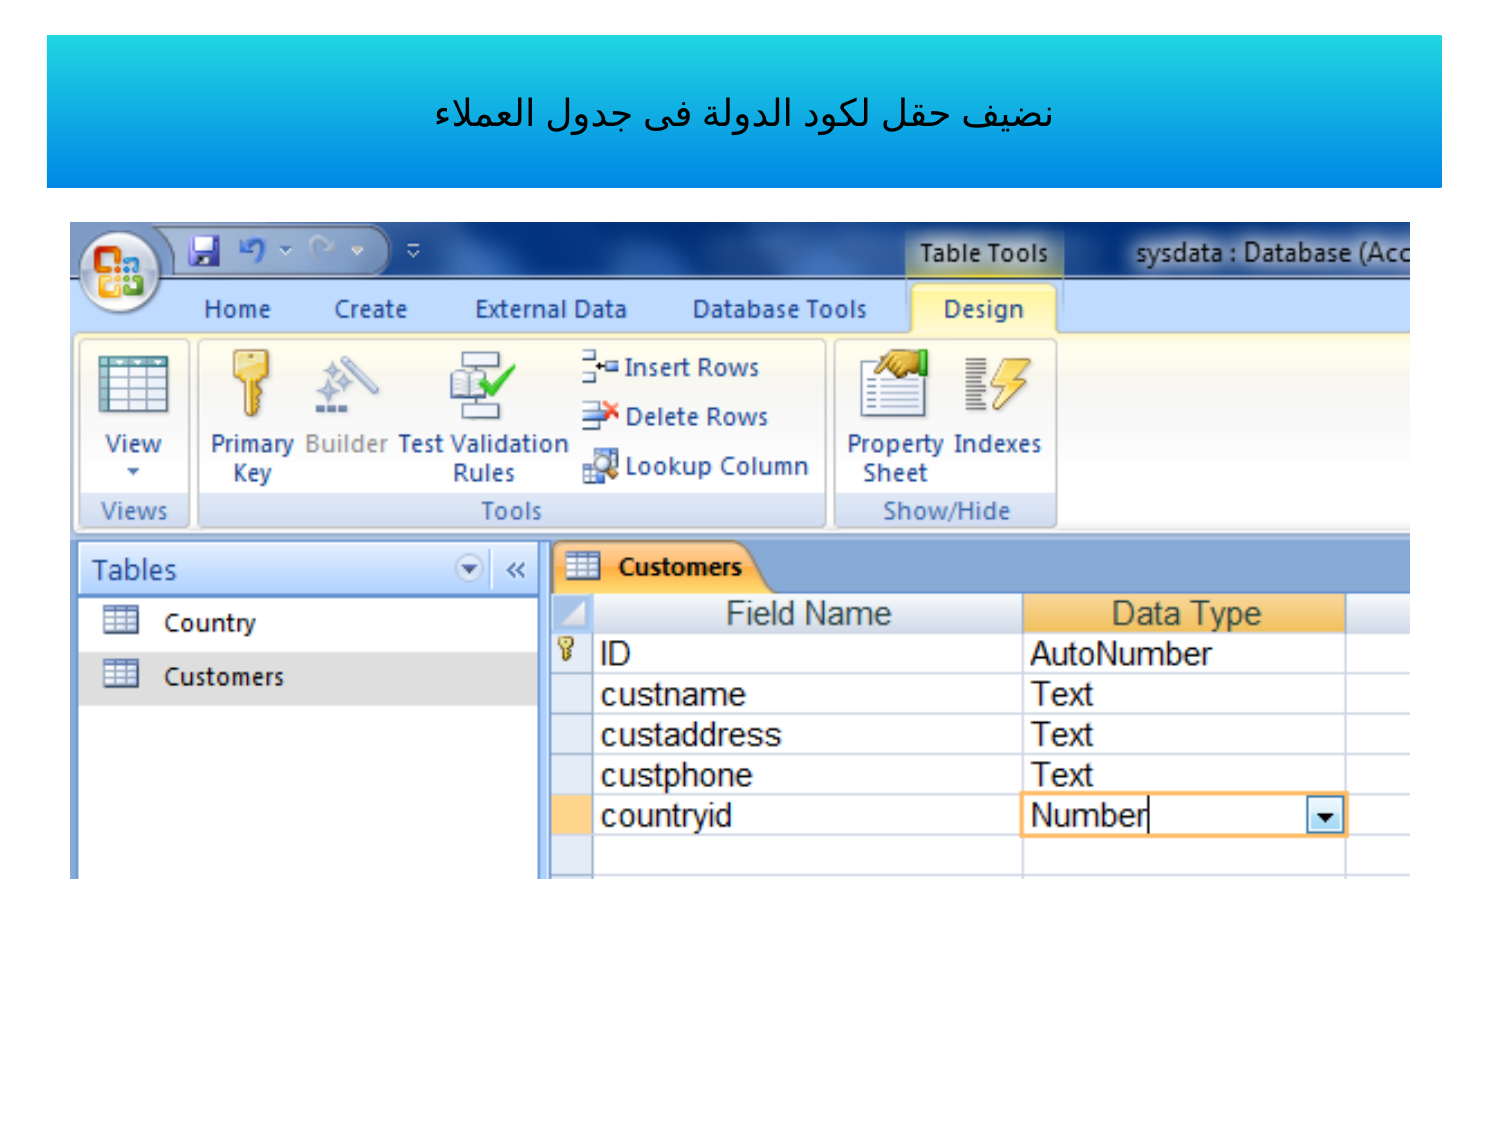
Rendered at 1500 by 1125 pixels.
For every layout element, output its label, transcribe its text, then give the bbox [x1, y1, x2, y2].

title نضيف حقل لكود الدولة فى جدول العملاء [46, 35, 1442, 188]
picture [70, 222, 1410, 880]
